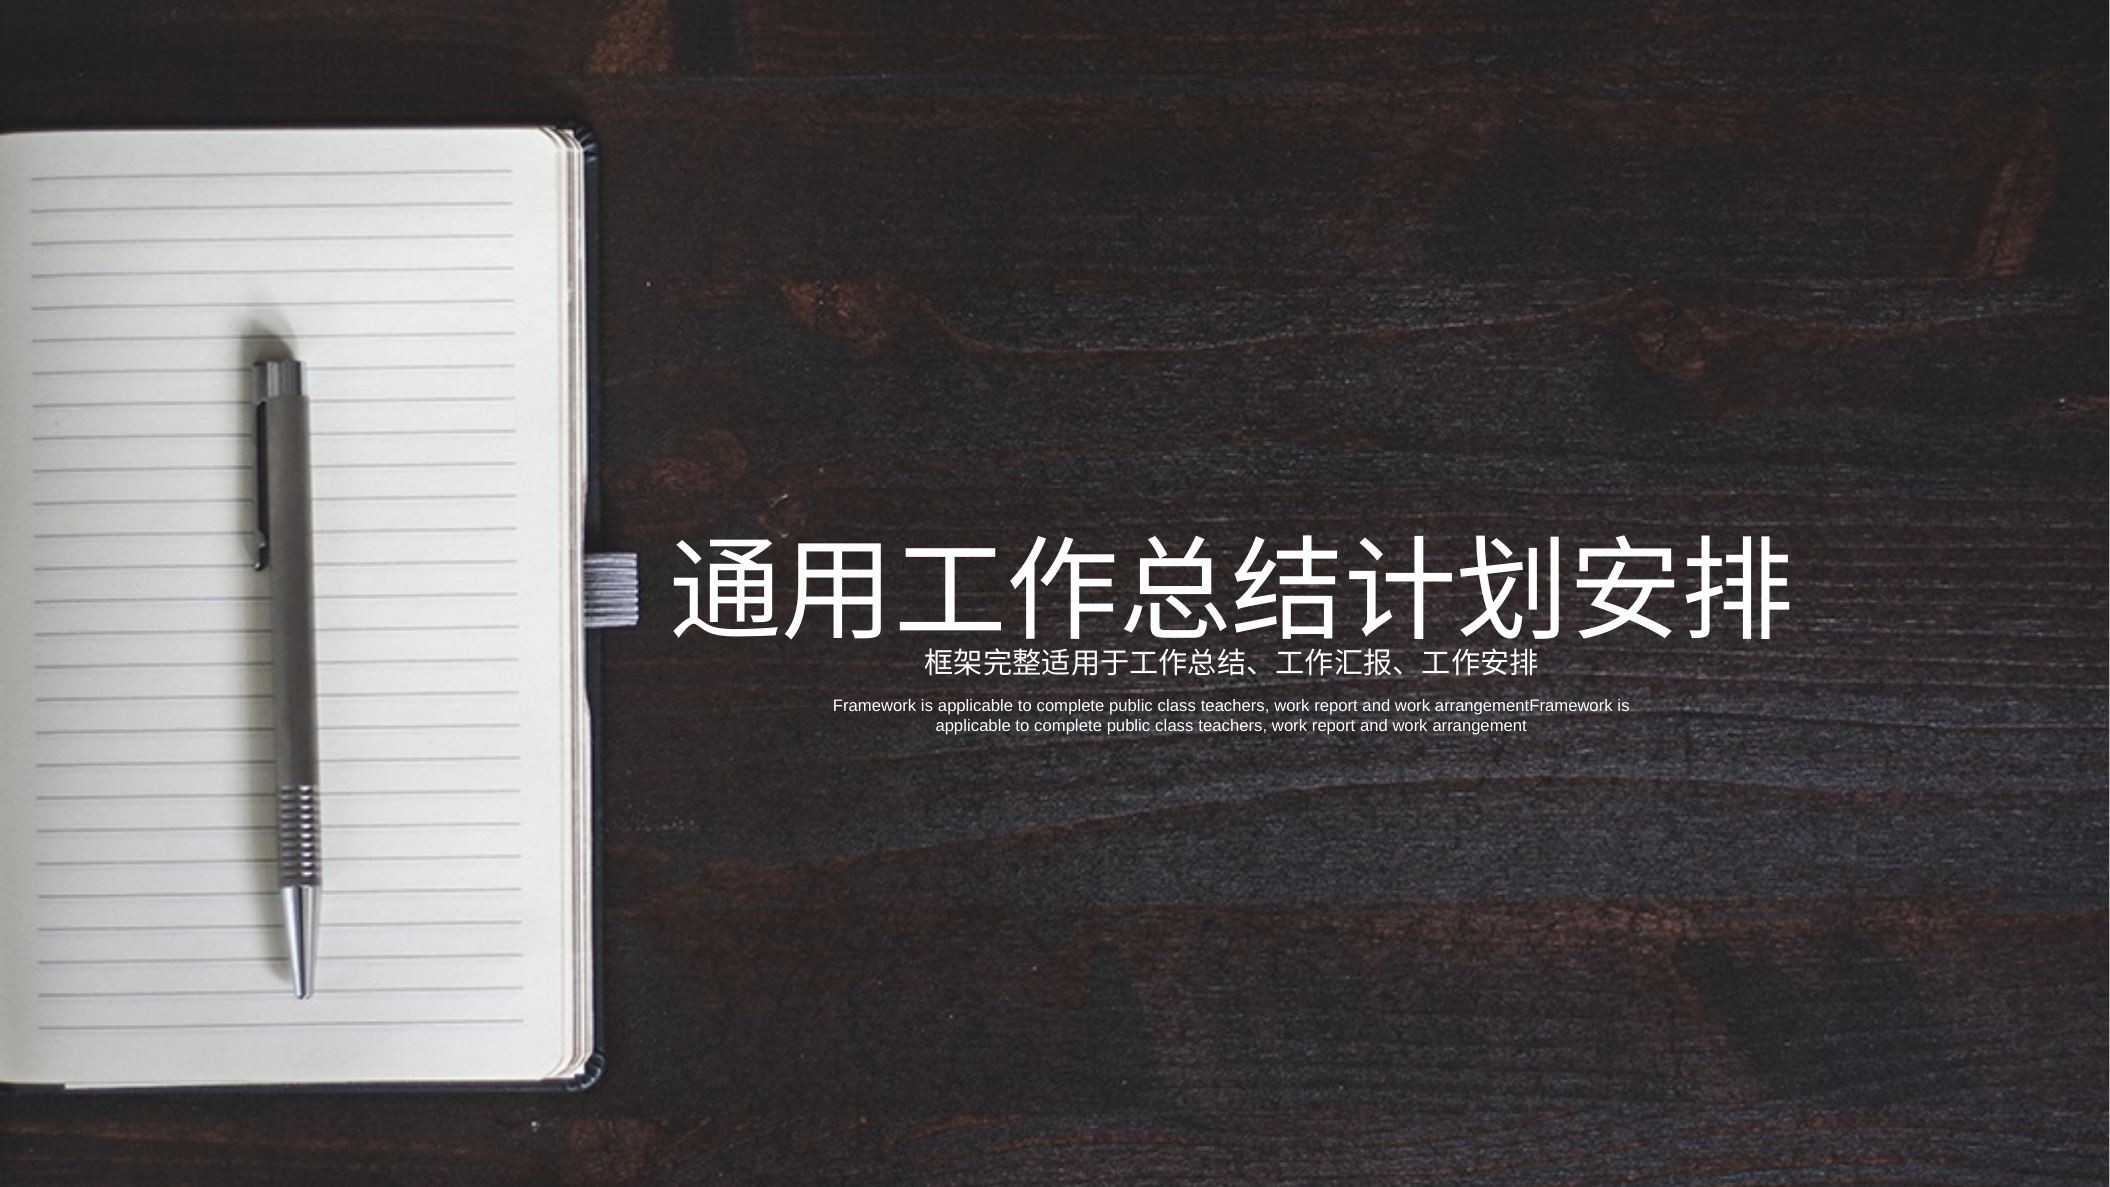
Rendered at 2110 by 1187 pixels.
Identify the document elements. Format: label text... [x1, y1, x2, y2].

text_box [0, 0, 2110, 1187]
text_box 通用工作总结计划安排 [641, 510, 1823, 661]
text_box 框架完整适用于工作总结、工作汇报、工作安排 [792, 636, 1671, 687]
text_box Framework is applicable to complete public class teachers, work report and work arrangementFramework is applicable to complete public class teachers, work report and work arrangement [817, 687, 1647, 742]
